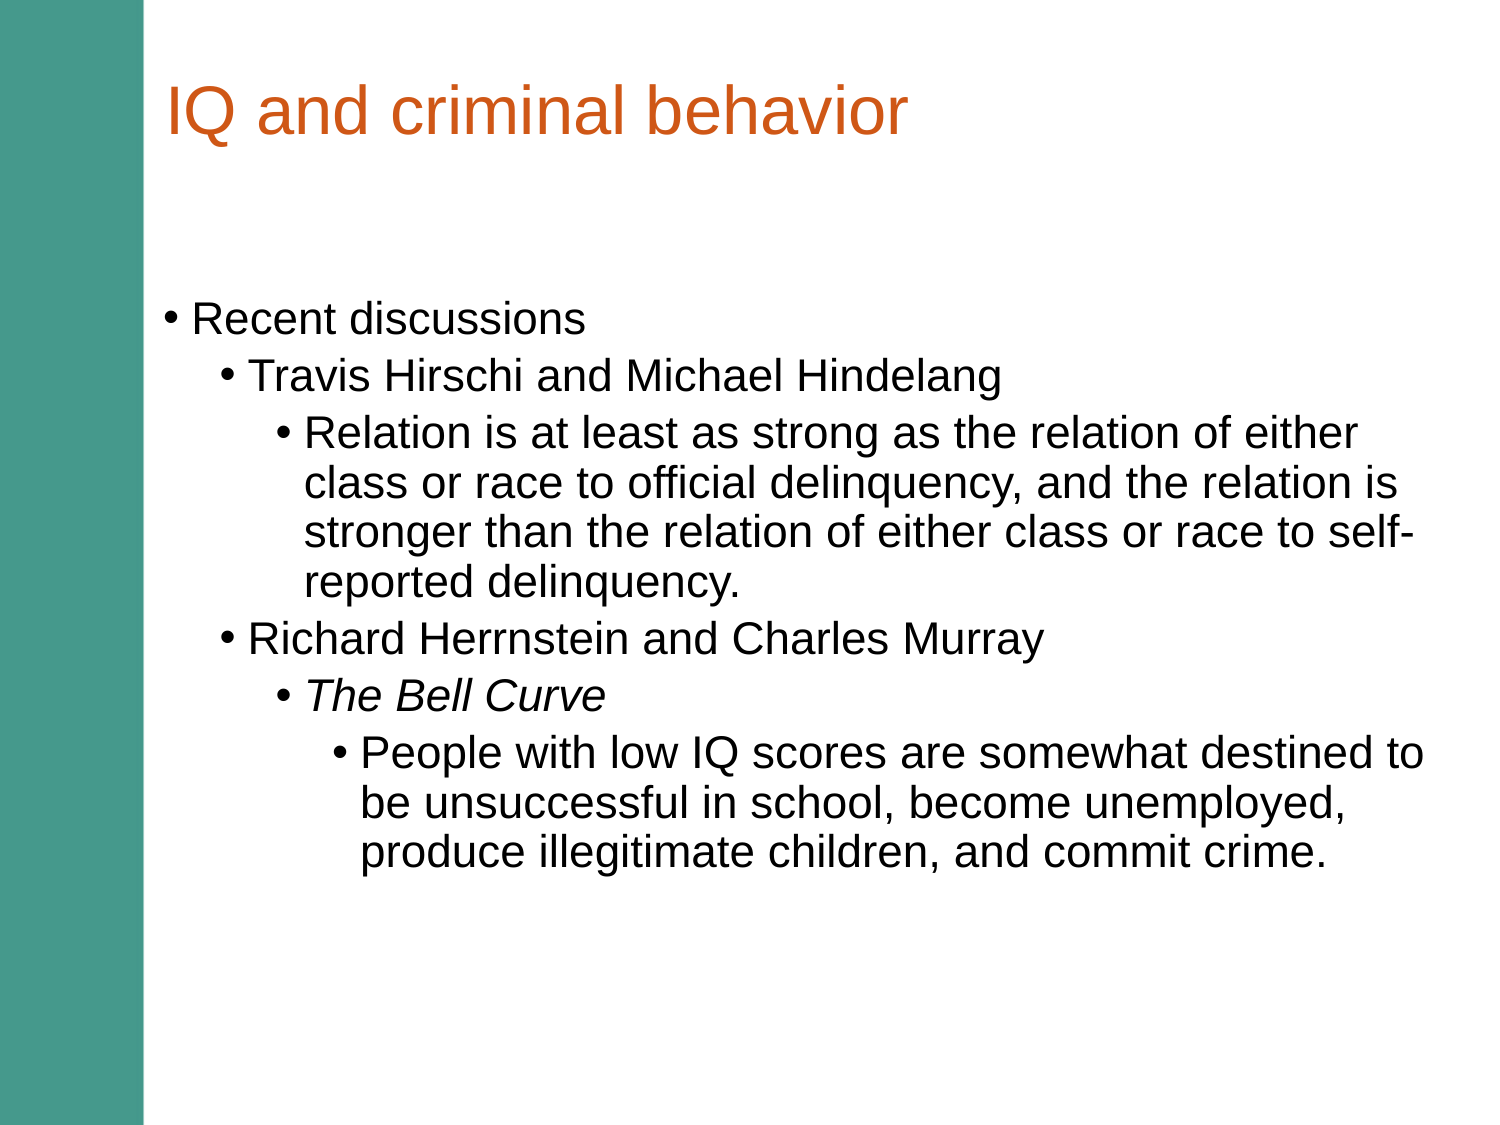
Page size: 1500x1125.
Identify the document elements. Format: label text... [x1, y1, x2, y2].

title IQ and criminal behavior [150, 37, 1444, 188]
picture [0, 0, 1500, 1125]
list Recent discussions Travis Hirschi and Michael Hindelang Relation is at least as strong as the relation of either class or race to official delinquency, and the relation is stronger than the relation of either class or race to self-reported delinquency. Richard Herrnstein and Charles Murray The Bell Curve People with low IQ scores are somewhat destined to be unsuccessful in school, become unemployed, produce illegitimate children, and commit crime. [148, 287, 1442, 1002]
